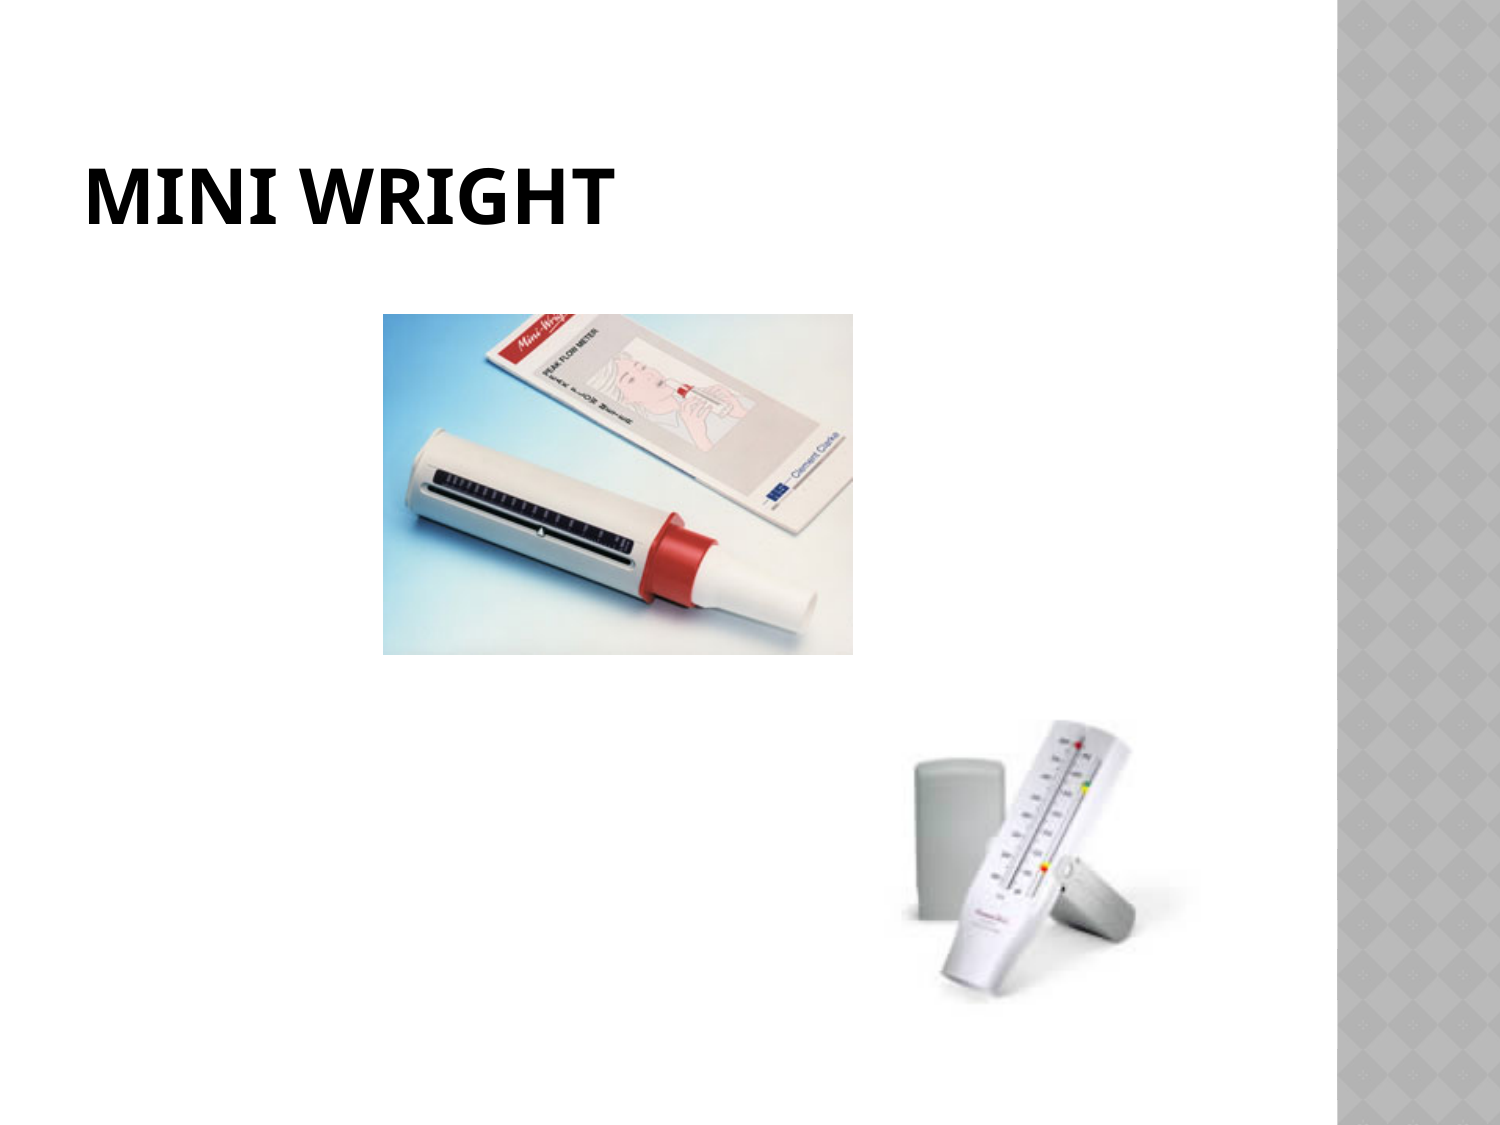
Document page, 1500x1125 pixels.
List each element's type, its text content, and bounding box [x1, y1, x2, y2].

title Mini Wright [75, 52, 1263, 240]
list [852, 703, 1201, 1018]
picture [383, 313, 853, 656]
